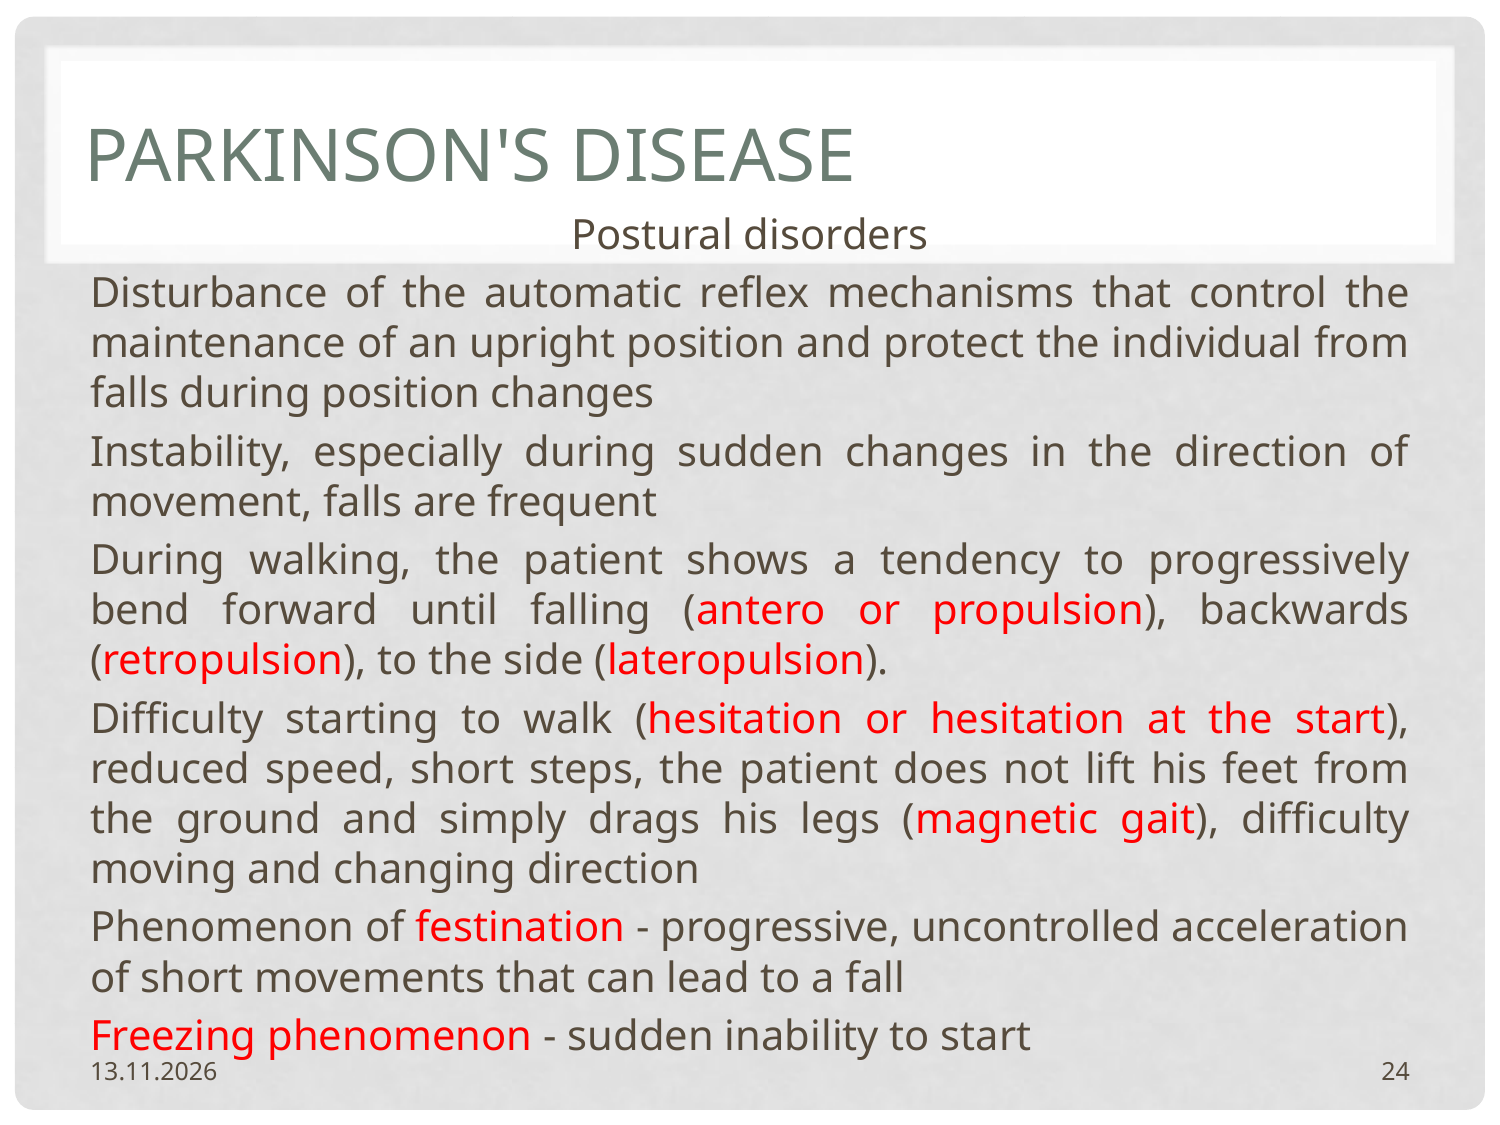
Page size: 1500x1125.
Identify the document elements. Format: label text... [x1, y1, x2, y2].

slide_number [75, 1042, 425, 1103]
slide_number 24 [1074, 1042, 1425, 1103]
list Postural disorders Disturbance of the automatic reflex mechanisms that control the maintenance of an upright position and protect the individual from falls during position changes Instability, especially during sudden changes in the direction of movement, falls are frequent During walking, the patient shows a tendency to progressively bend forward until falling (antero or propulsion), backwards (retropulsion), to the side (lateropulsion). Difficulty starting to walk (hesitation or hesitation at the start), reduced speed, short steps, the patient does not lift his feet from the ground and simply drags his legs (magnetic gait), difficulty moving and changing direction Phenomenon of festination - progressive, uncontrolled acceleration of short movements that can lead to a fall Freezing phenomenon - sudden inability to start [75, 238, 1425, 1075]
title PARKINSON'S DISEASE [69, 66, 1425, 238]
